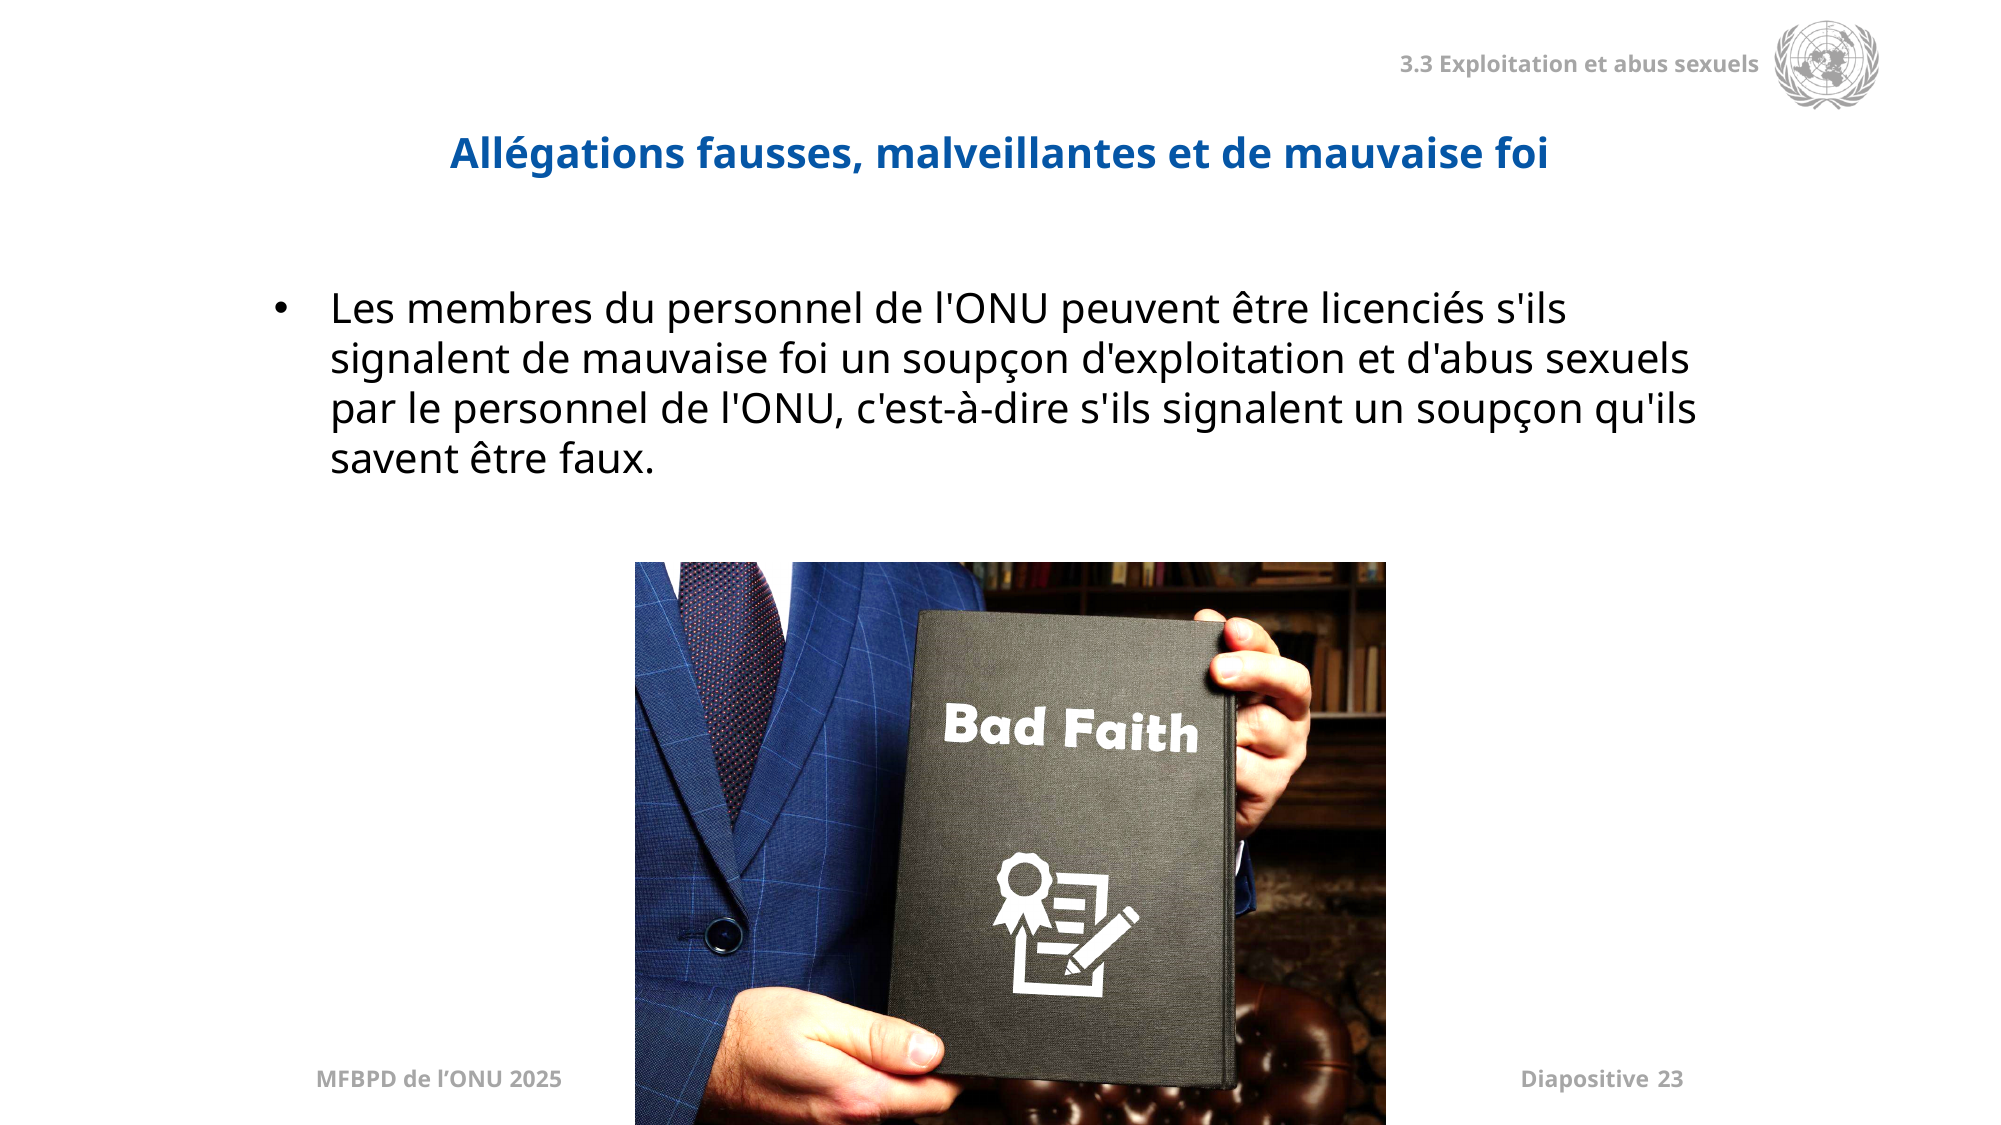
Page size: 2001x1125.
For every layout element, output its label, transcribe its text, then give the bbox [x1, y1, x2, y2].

text_box Les membres du personnel de l'ONU peuvent être licenciés s'ils signalent de mauvaise foi un soupçon d'exploitation et d'abus sexuels par le personnel de l'ONU, c'est-à-dire s'ils signalent un soupçon qu'ils savent être faux. [271, 245, 1749, 482]
text_box Allégations fausses, malveillantes et de mauvaise foi [272, 118, 1728, 184]
picture [635, 562, 1386, 1125]
